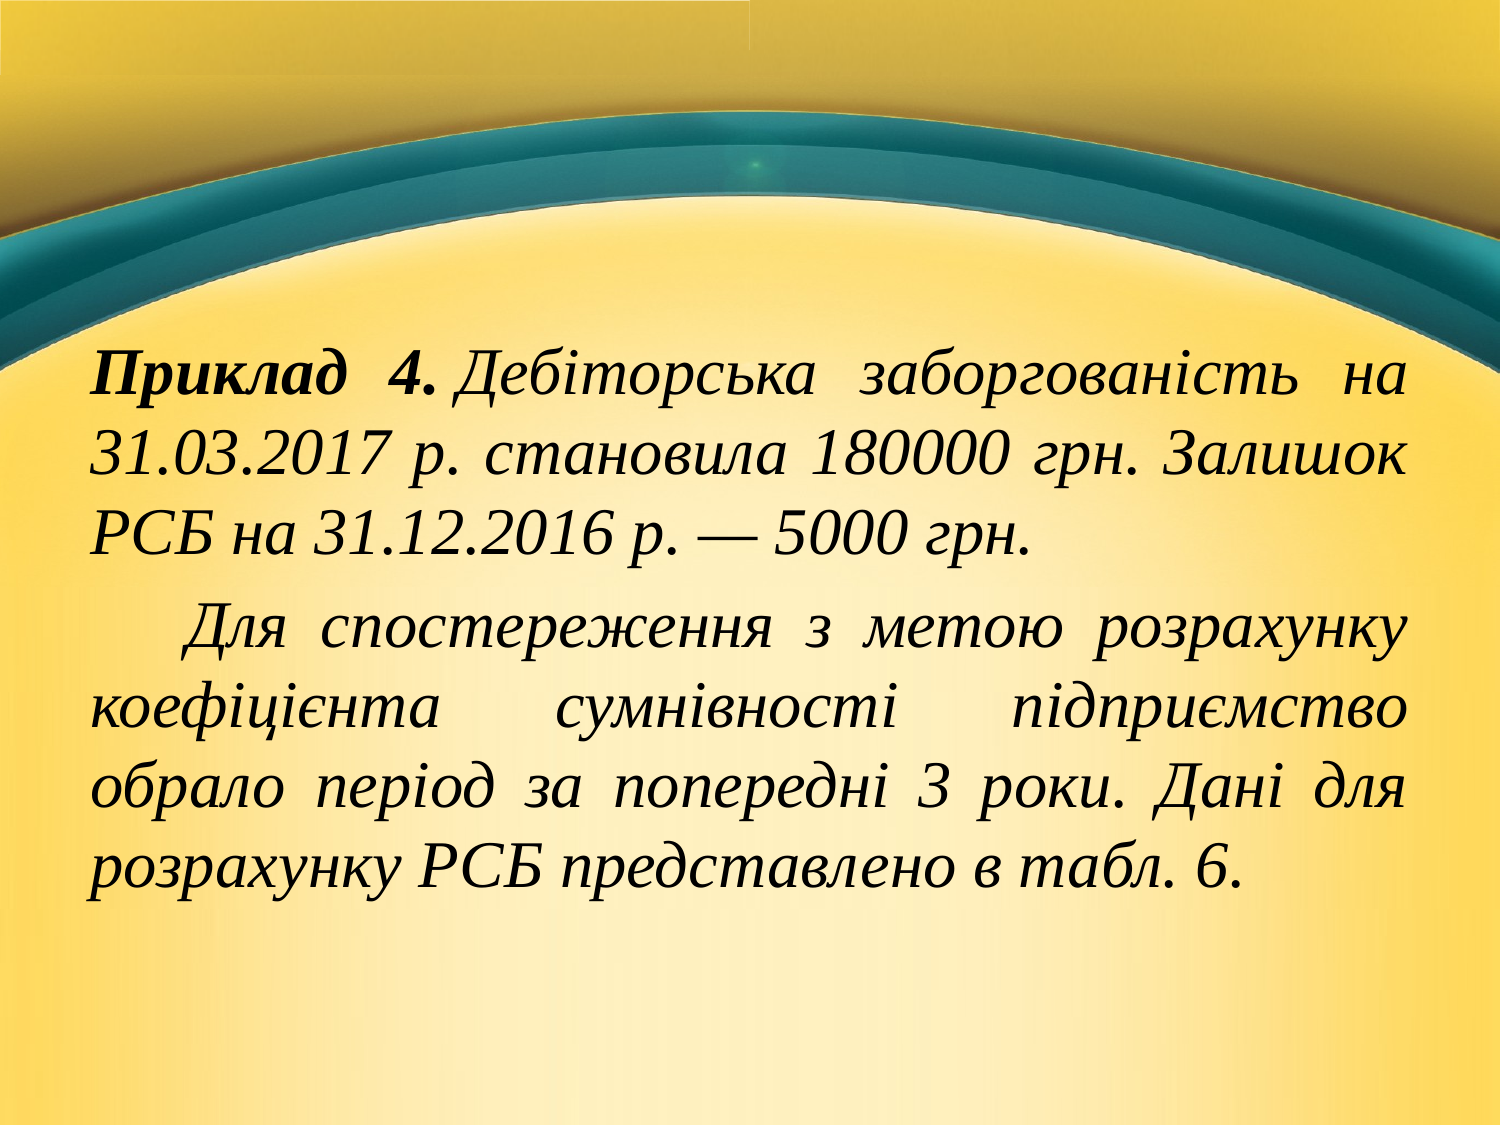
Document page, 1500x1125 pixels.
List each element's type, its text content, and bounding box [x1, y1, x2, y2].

picture [0, 0, 1500, 1125]
list Приклад 4. Дебіторська заборгованість на 31.03.2017 р. становила 180000 грн. Залишок РСБ на 31.12.2016 р. — 5000 грн. Для спостереження з метою розрахунку коефіцієнта сумнівності підприємство обрало період за попередні 3 роки. Дані для розрахунку РСБ представлено в табл. 6. [75, 320, 1425, 1063]
